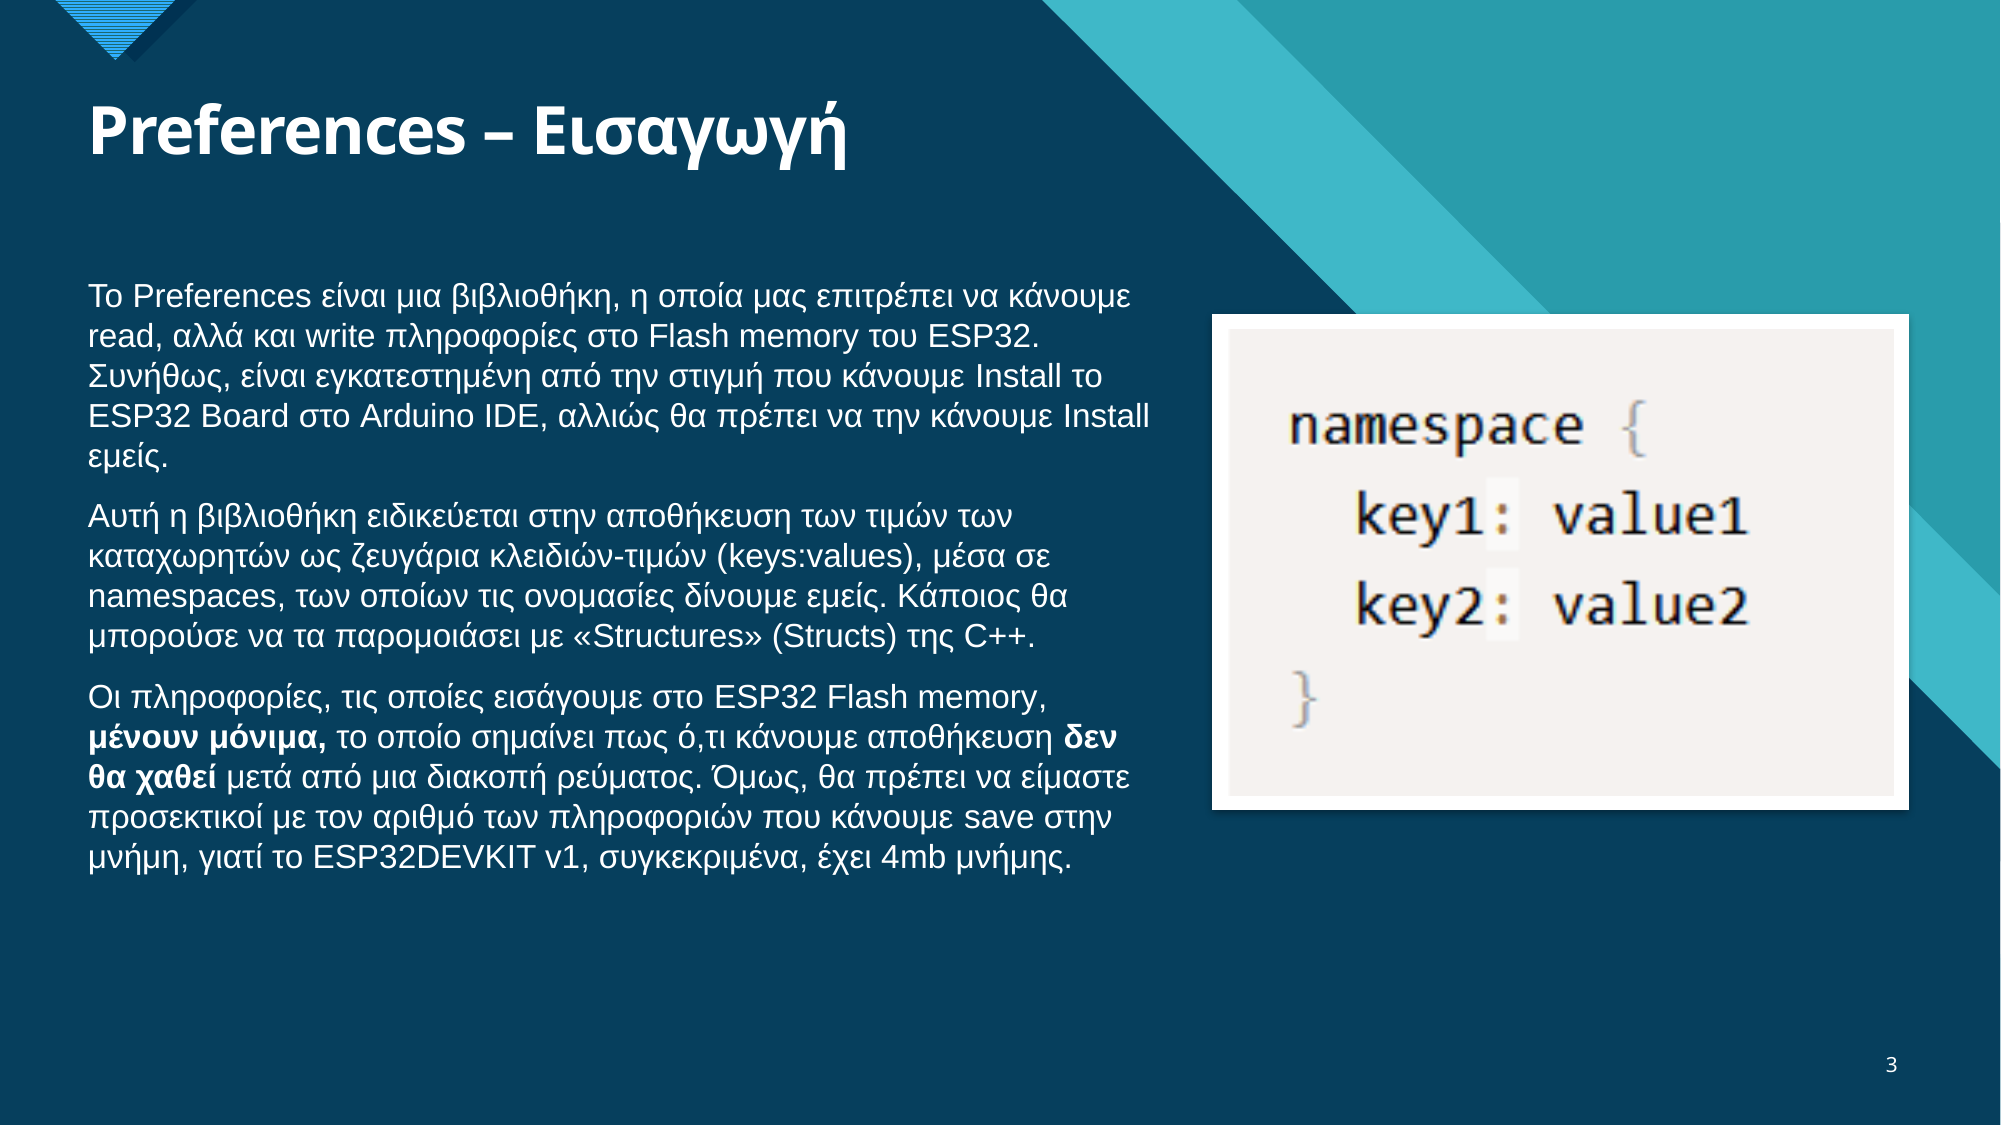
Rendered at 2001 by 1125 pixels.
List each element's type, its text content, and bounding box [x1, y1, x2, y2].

list Το Preferences είναι μια βιβλιοθήκη, η οποία μας επιτρέπει να κάνουμε read, αλλά και write πληροφορίες στο Flash memory του ESP32. Συνήθως, είναι εγκατεστημένη από την στιγμή που κάνουμε Install το ESP32 Board στο Arduino IDE, αλλιώς θα πρέπει να την κάνουμε Install εμείς. Αυτή η βιβλιοθήκη ειδικεύεται στην αποθήκευση των τιμών των καταχωρητών ως ζευγάρια κλειδιών-τιμών (keys:values), μέσα σε namespaces, των οποίων τις ονομασίες δίνουμε εμείς. Κάποιος θα μπορούσε να τα παρομοιάσει με «Structures» (Structs) της C++. Οι πληροφορίες, τις οποίες εισάγουμε στο ESP32 Flash memory, μένουν μόνιμα, το οποίο σημαίνει πως ό,τι κάνουμε αποθήκευση δεν θα χαθεί μετά από μια διακοπή ρεύματος. Όμως, θα πρέπει να είμαστε προσεκτικοί με τον αριθμό των πληροφοριών που κάνουμε save στην μνήμη, γιατί το ESP32DEVKIT v1, συγκεκριμένα, έχει 4mb μνήμης. [72, 266, 1175, 947]
picture [1227, 329, 1894, 796]
slide_number 3 [1845, 1035, 1913, 1096]
title Preferences – Εισαγωγή [72, 89, 1913, 177]
